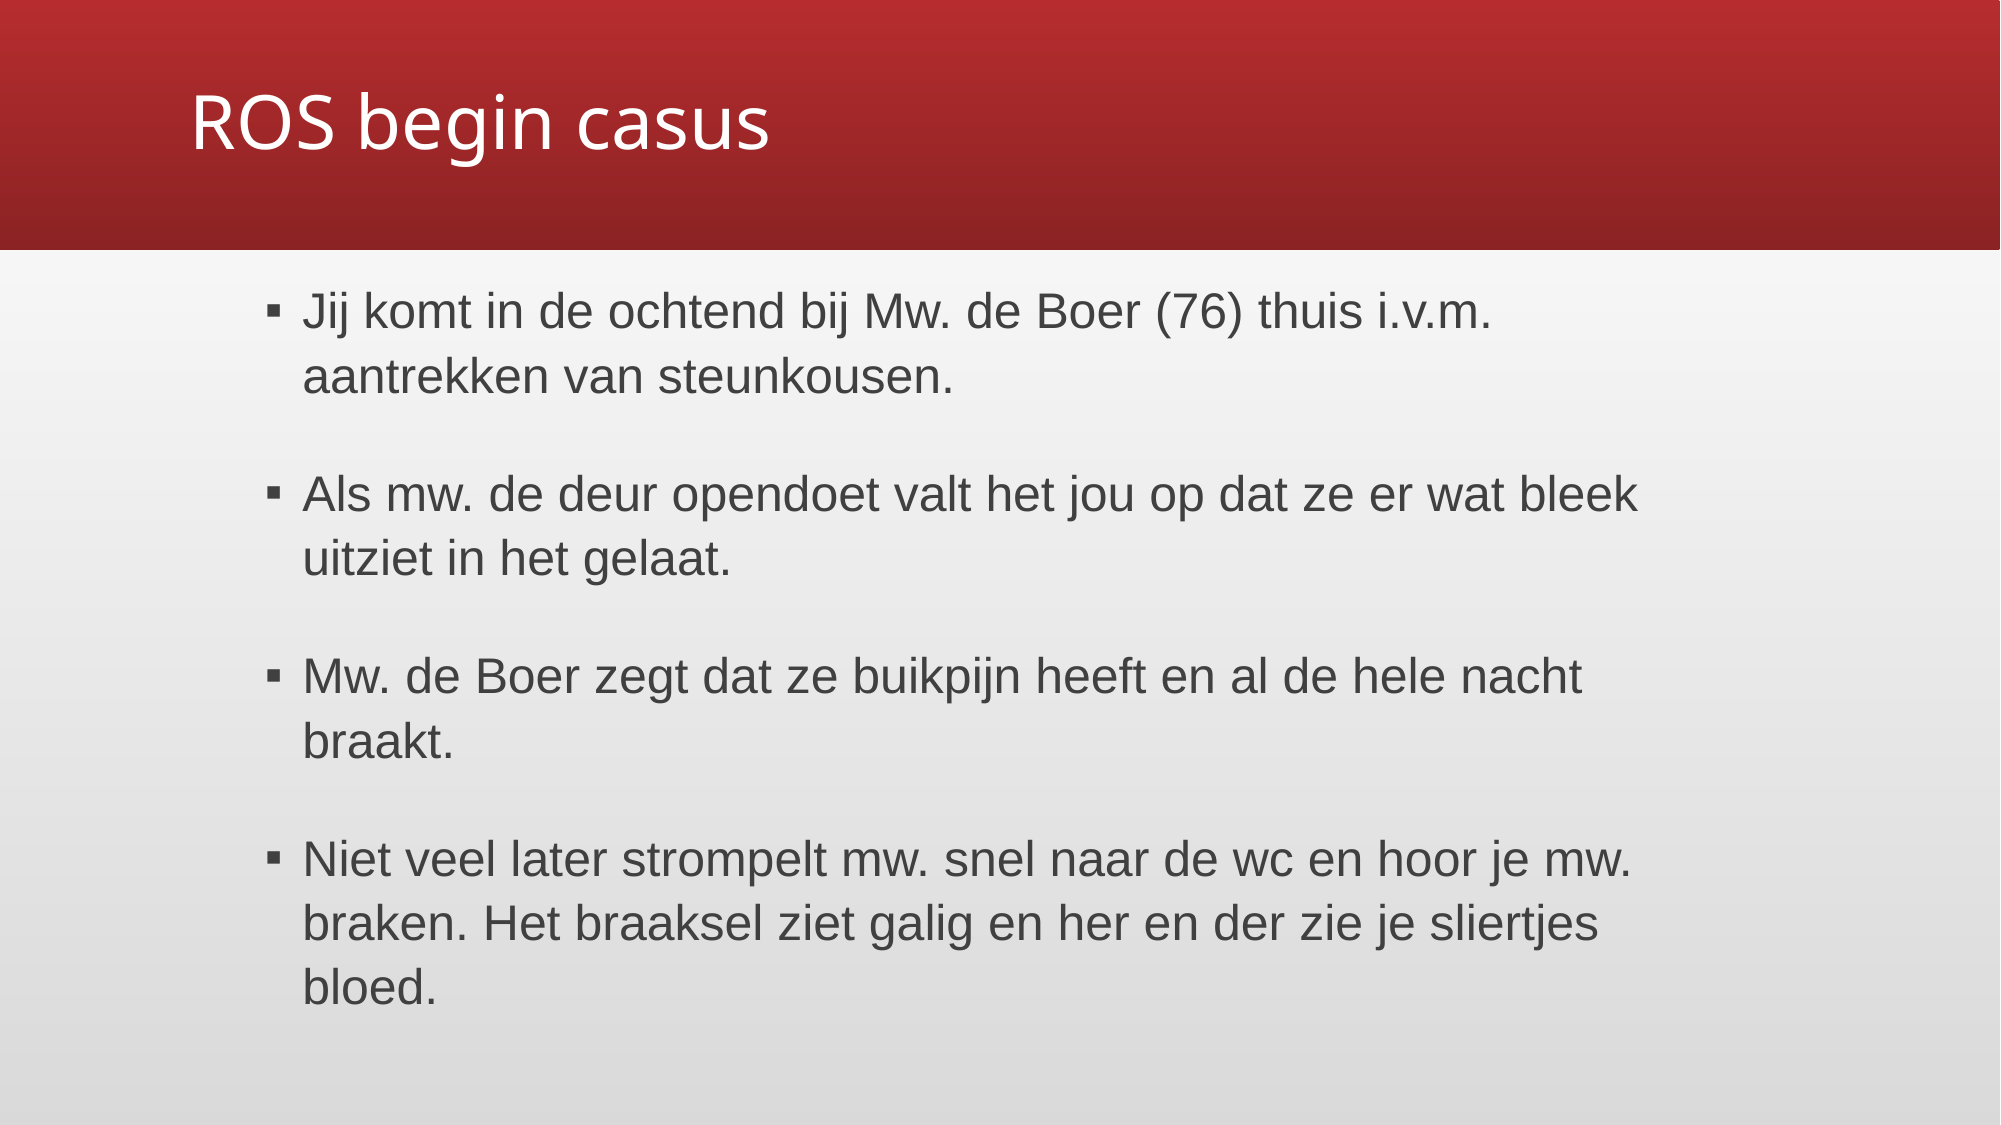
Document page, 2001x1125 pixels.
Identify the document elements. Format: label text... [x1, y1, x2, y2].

list Jij komt in de ochtend bij Mw. de Boer (76) thuis i.v.m. aantrekken van steunkousen. Als mw. de deur opendoet valt het jou op dat ze er wat bleek uitziet in het gelaat. Mw. de Boer zegt dat ze buikpijn heeft en al de hele nacht braakt. Niet veel later strompelt mw. snel naar de wc en hoor je mw. braken. Het braaksel ziet galig en her en der zie je sliertjes bloed. [249, 267, 1750, 1094]
title ROS begin casus [174, 16, 1825, 234]
